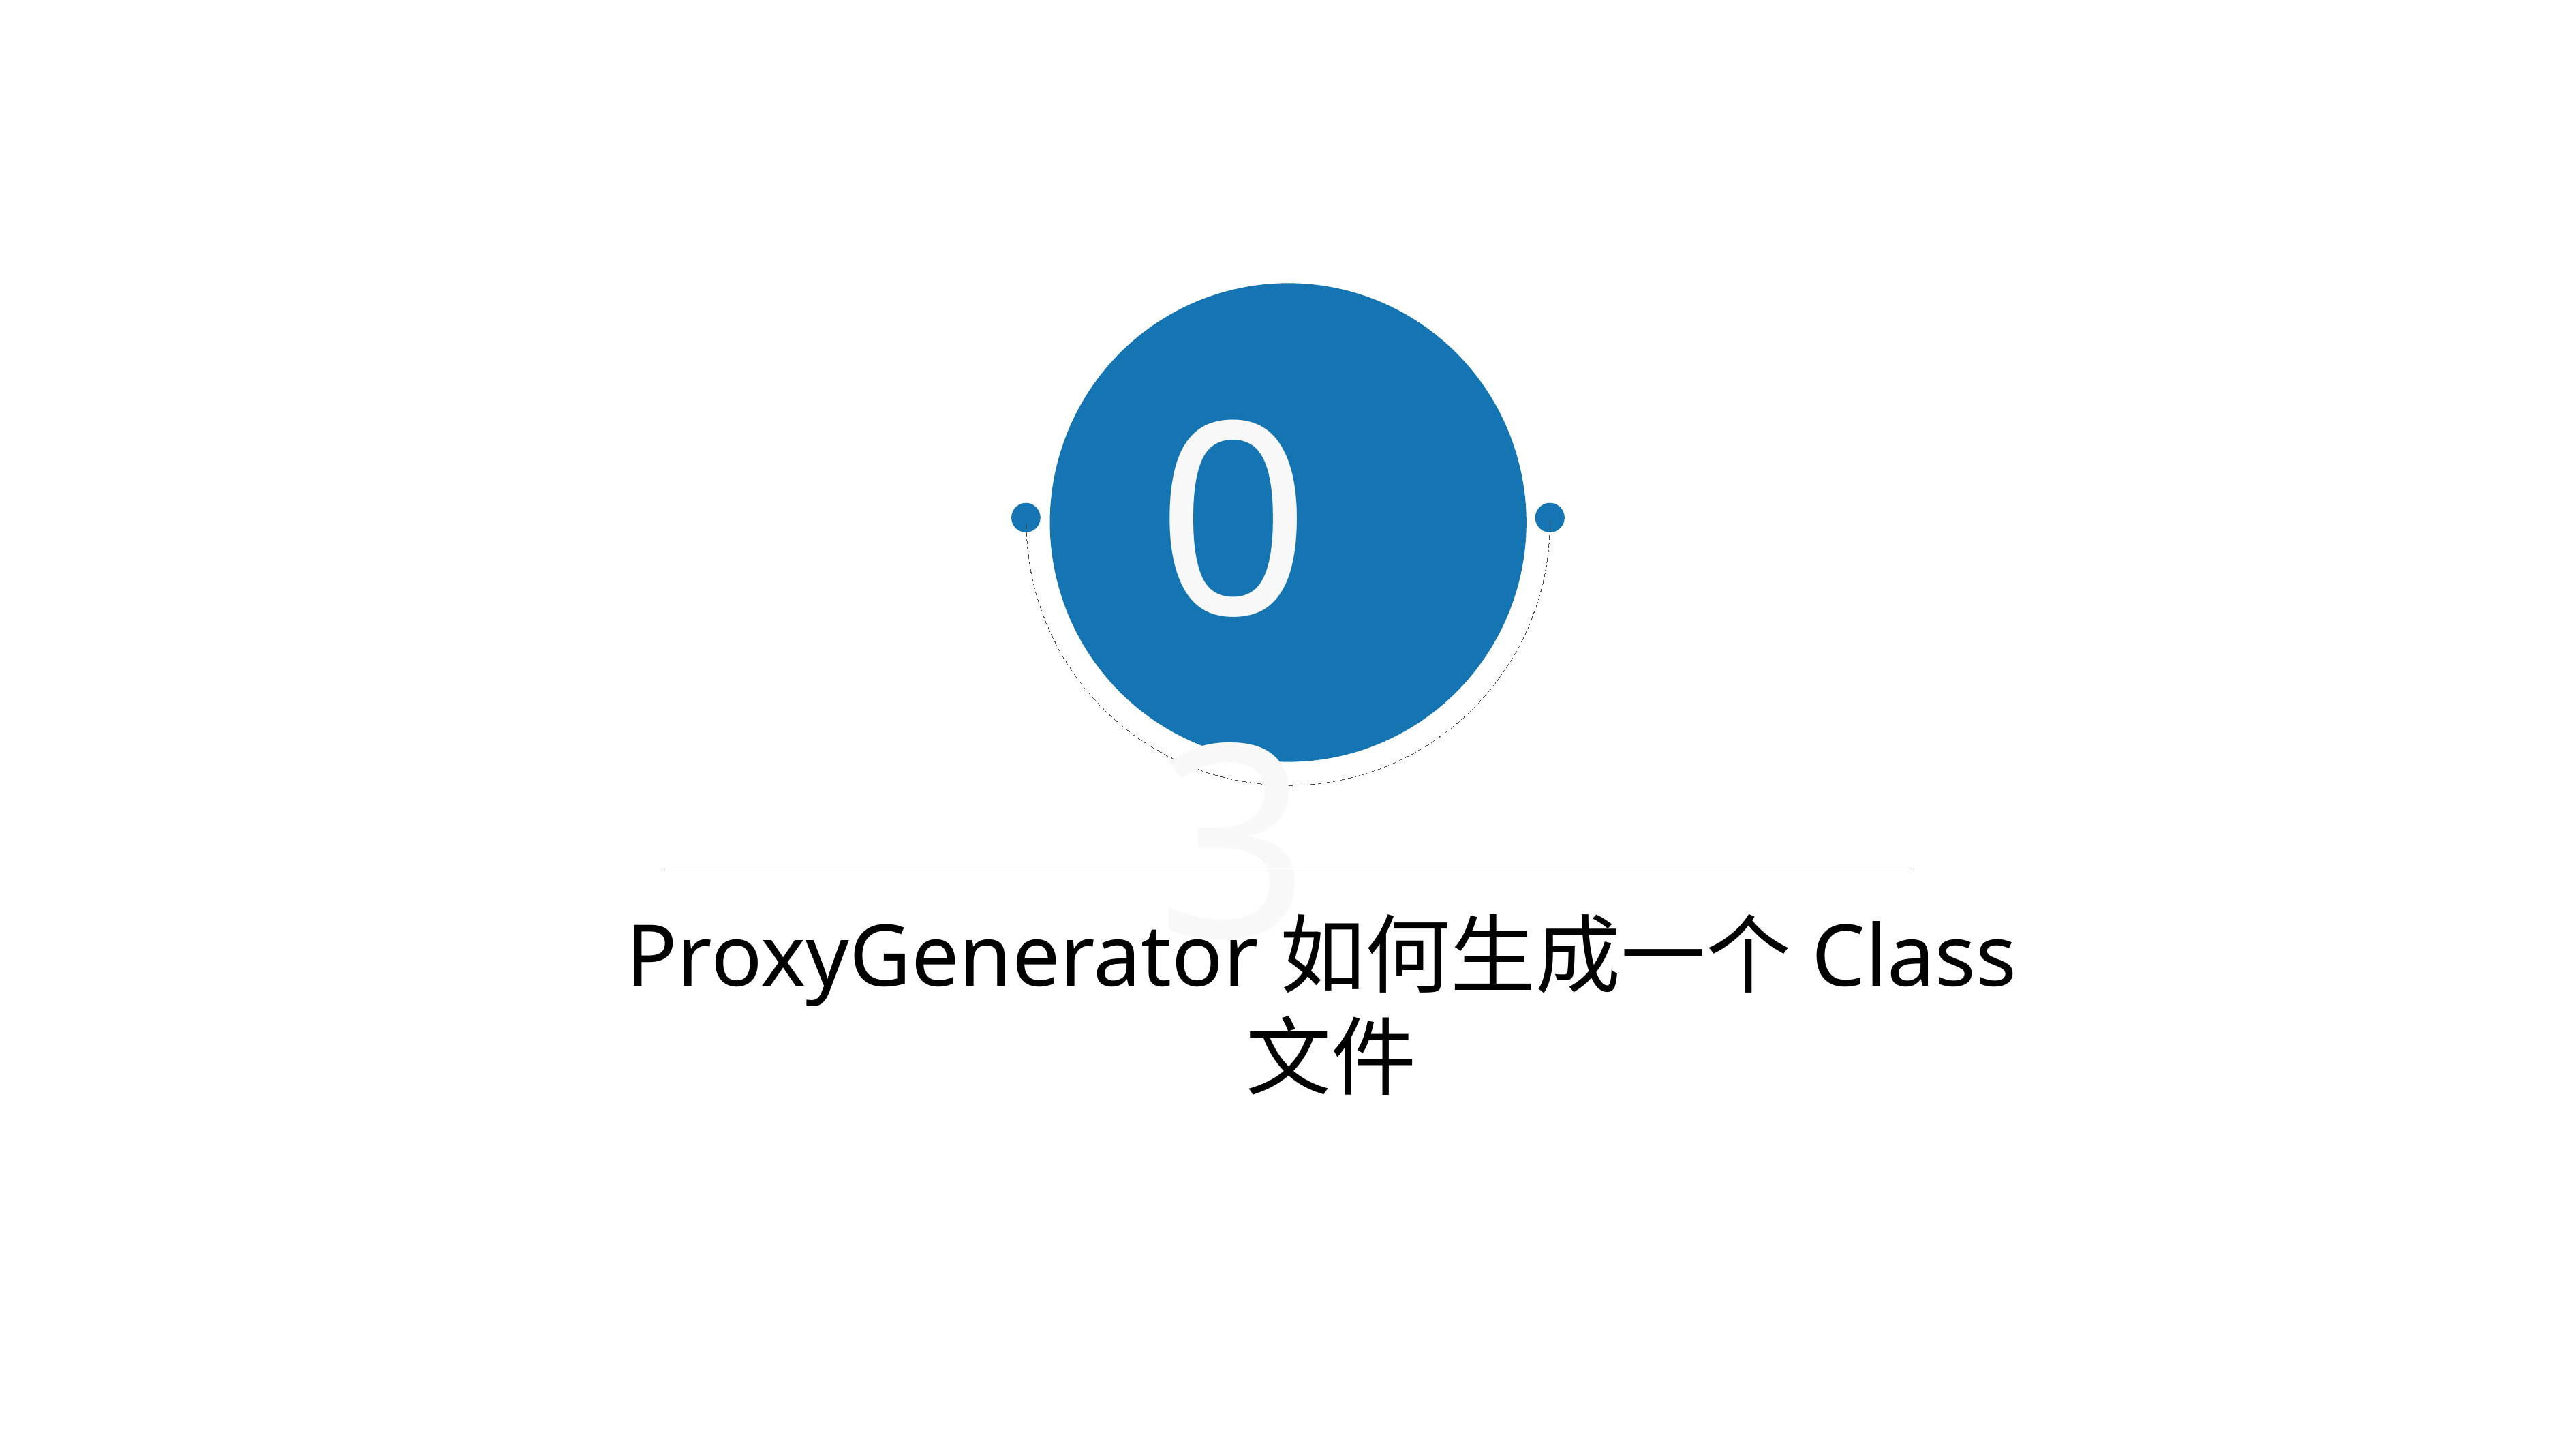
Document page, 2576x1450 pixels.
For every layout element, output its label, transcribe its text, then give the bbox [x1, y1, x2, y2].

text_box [1026, 283, 1550, 785]
text_box ProxyGenerator如何生成一个Class文件 [609, 895, 2054, 1111]
text_box [1011, 502, 1026, 533]
text_box [1550, 502, 1565, 532]
